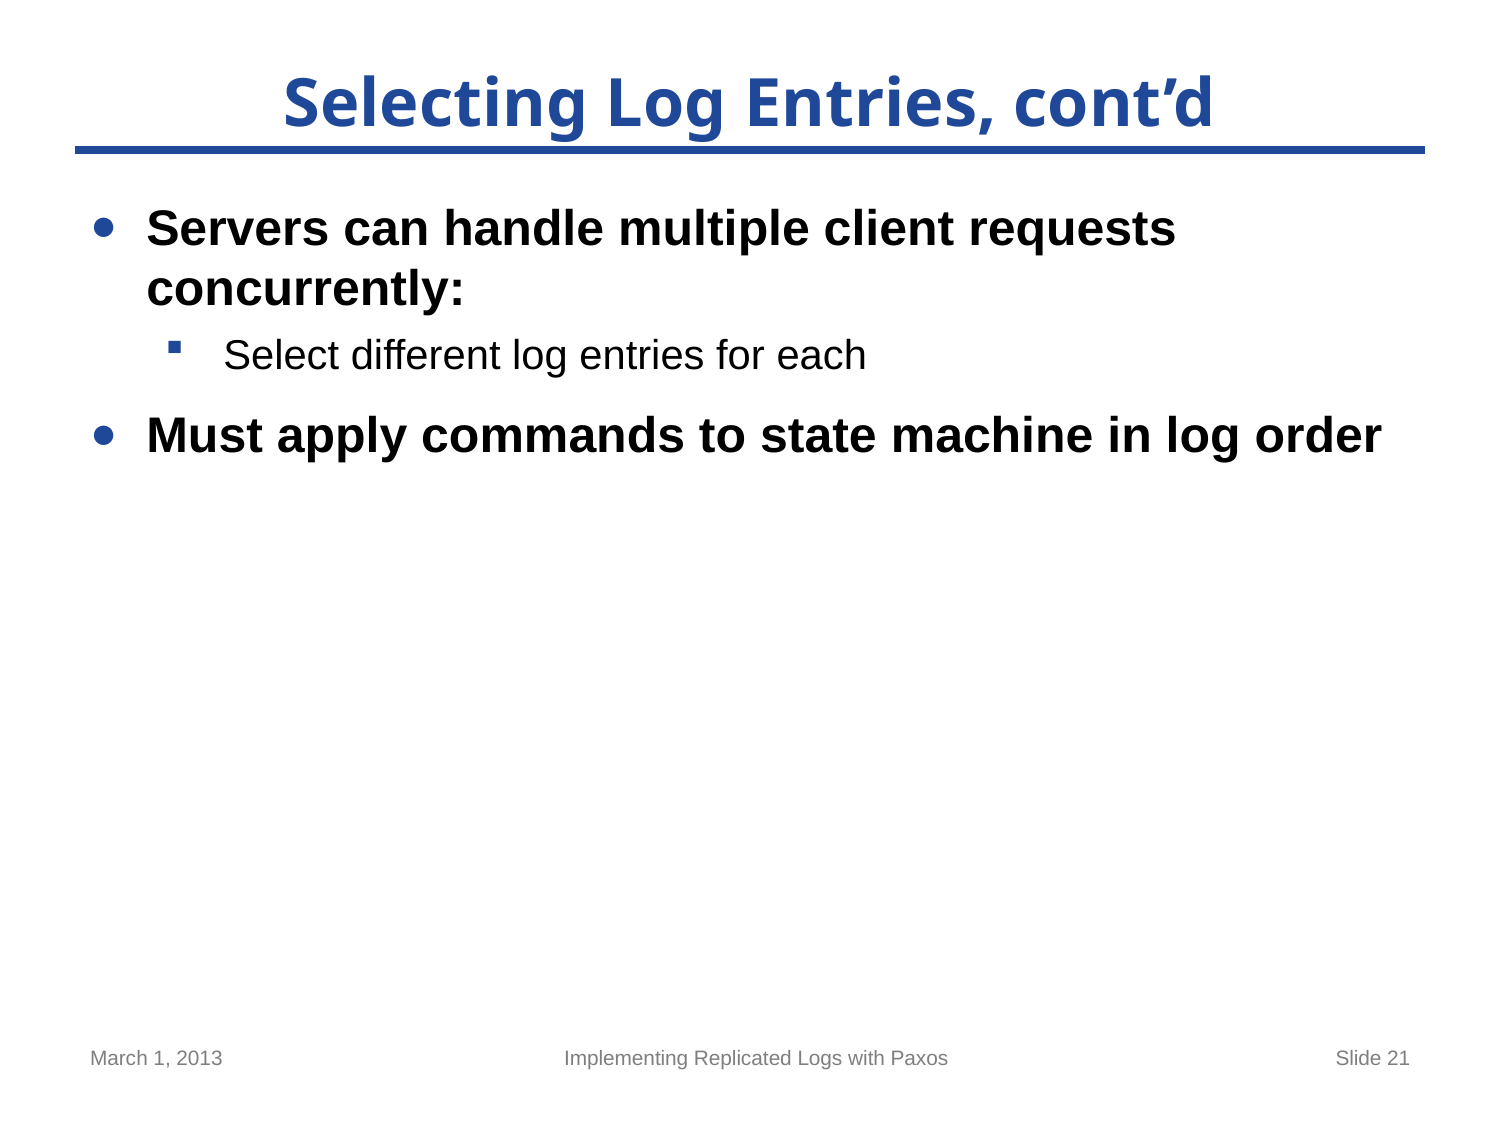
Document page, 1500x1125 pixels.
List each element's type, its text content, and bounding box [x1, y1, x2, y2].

title Selecting Log Entries, cont’d [75, 50, 1425, 150]
slide_number Slide 21 [1074, 1037, 1425, 1103]
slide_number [75, 1037, 425, 1103]
list Servers can handle multiple client requests concurrently: Select different log entries for each Must apply commands to state machine in log order [75, 187, 1425, 1005]
footer Implementing Replicated Logs with Paxos [474, 1037, 1038, 1103]
